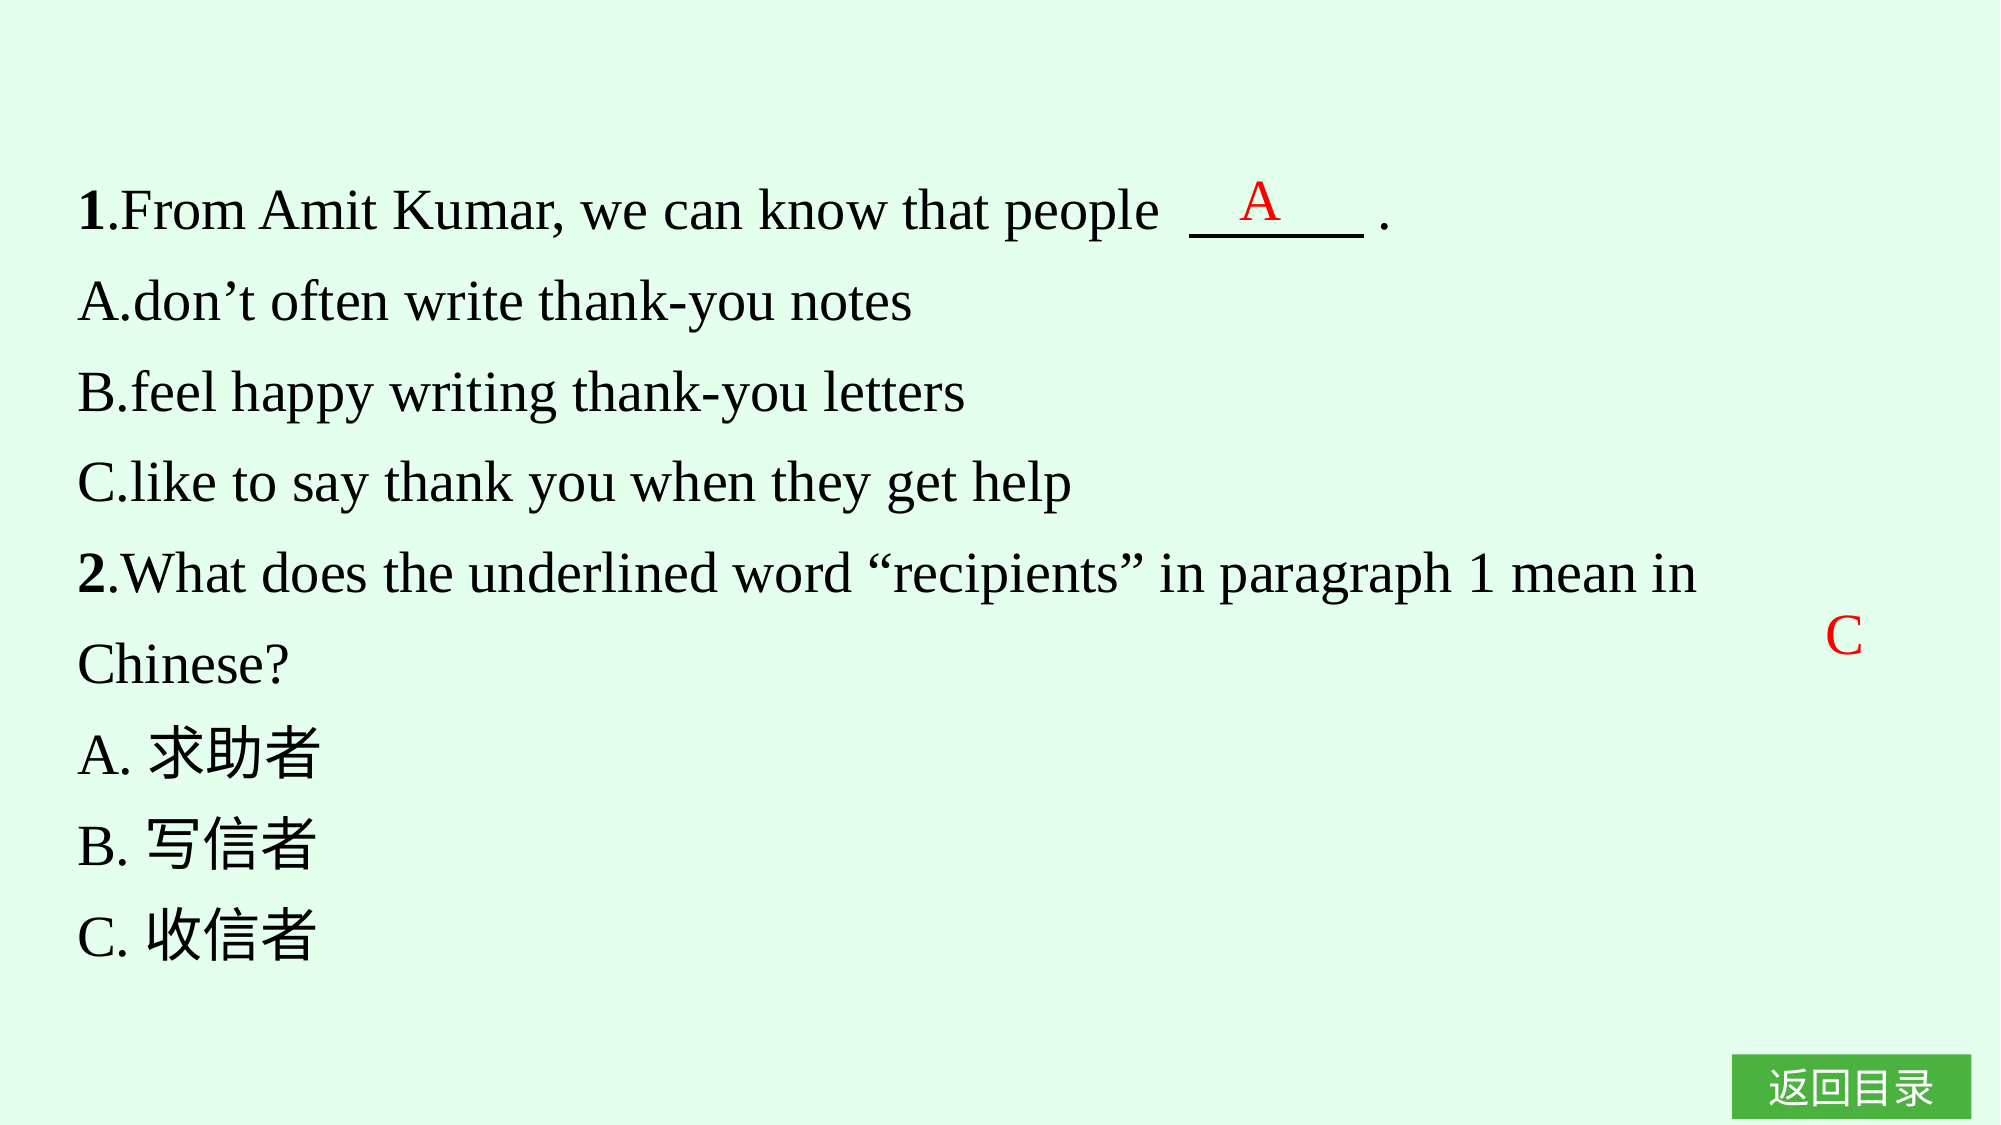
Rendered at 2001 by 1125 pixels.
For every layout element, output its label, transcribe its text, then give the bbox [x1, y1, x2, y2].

text_box C [1810, 588, 1879, 674]
text_box A [1224, 154, 1308, 240]
text_box 1.From Amit Kumar, we can know that people . A.don’t often write thank-you notes B.feel happy writing thank-you letters C.like to say thank you when they get help 2.What does the underlined word “recipients” in paragraph 1 mean in Chinese? A.求助者 B.写信者 C.收信者 [62, 142, 1938, 976]
